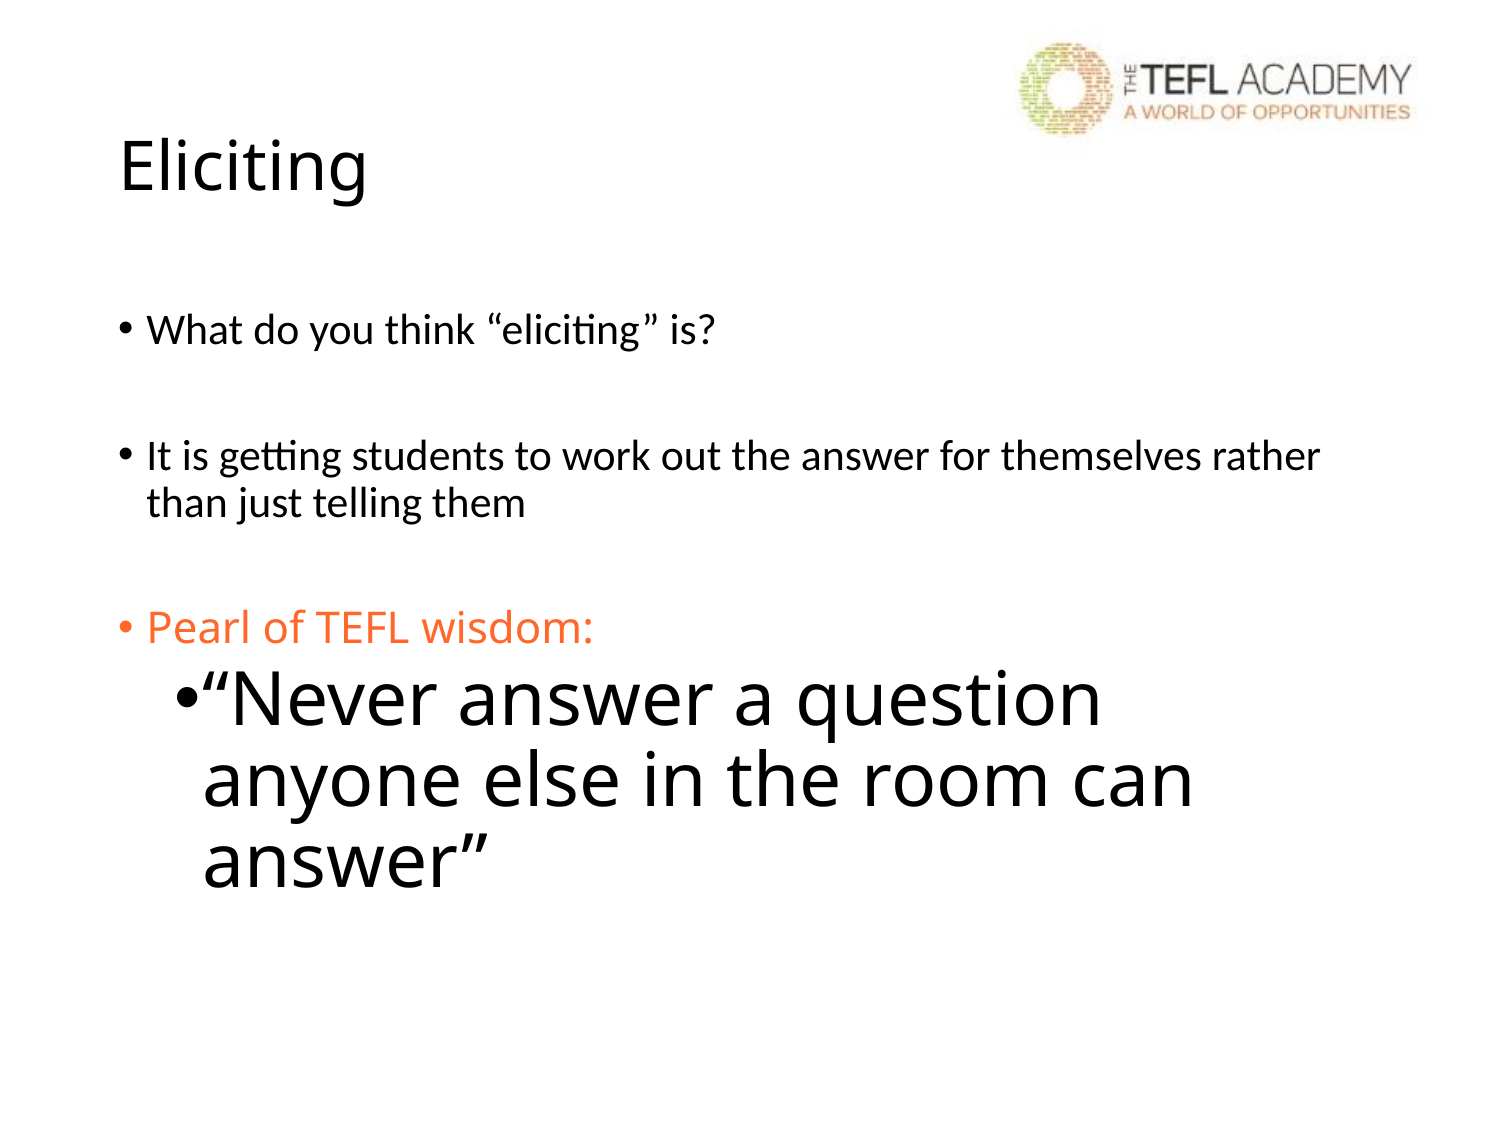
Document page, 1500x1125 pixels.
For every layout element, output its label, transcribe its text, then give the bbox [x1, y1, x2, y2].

list What do you think “eliciting” is? It is getting students to work out the answer for themselves rather than just telling them Pearl of TEFL wisdom: “Never answer a question anyone else in the room can answer” [103, 299, 1397, 1014]
title Eliciting [103, 59, 1397, 278]
picture [1002, 30, 1446, 157]
